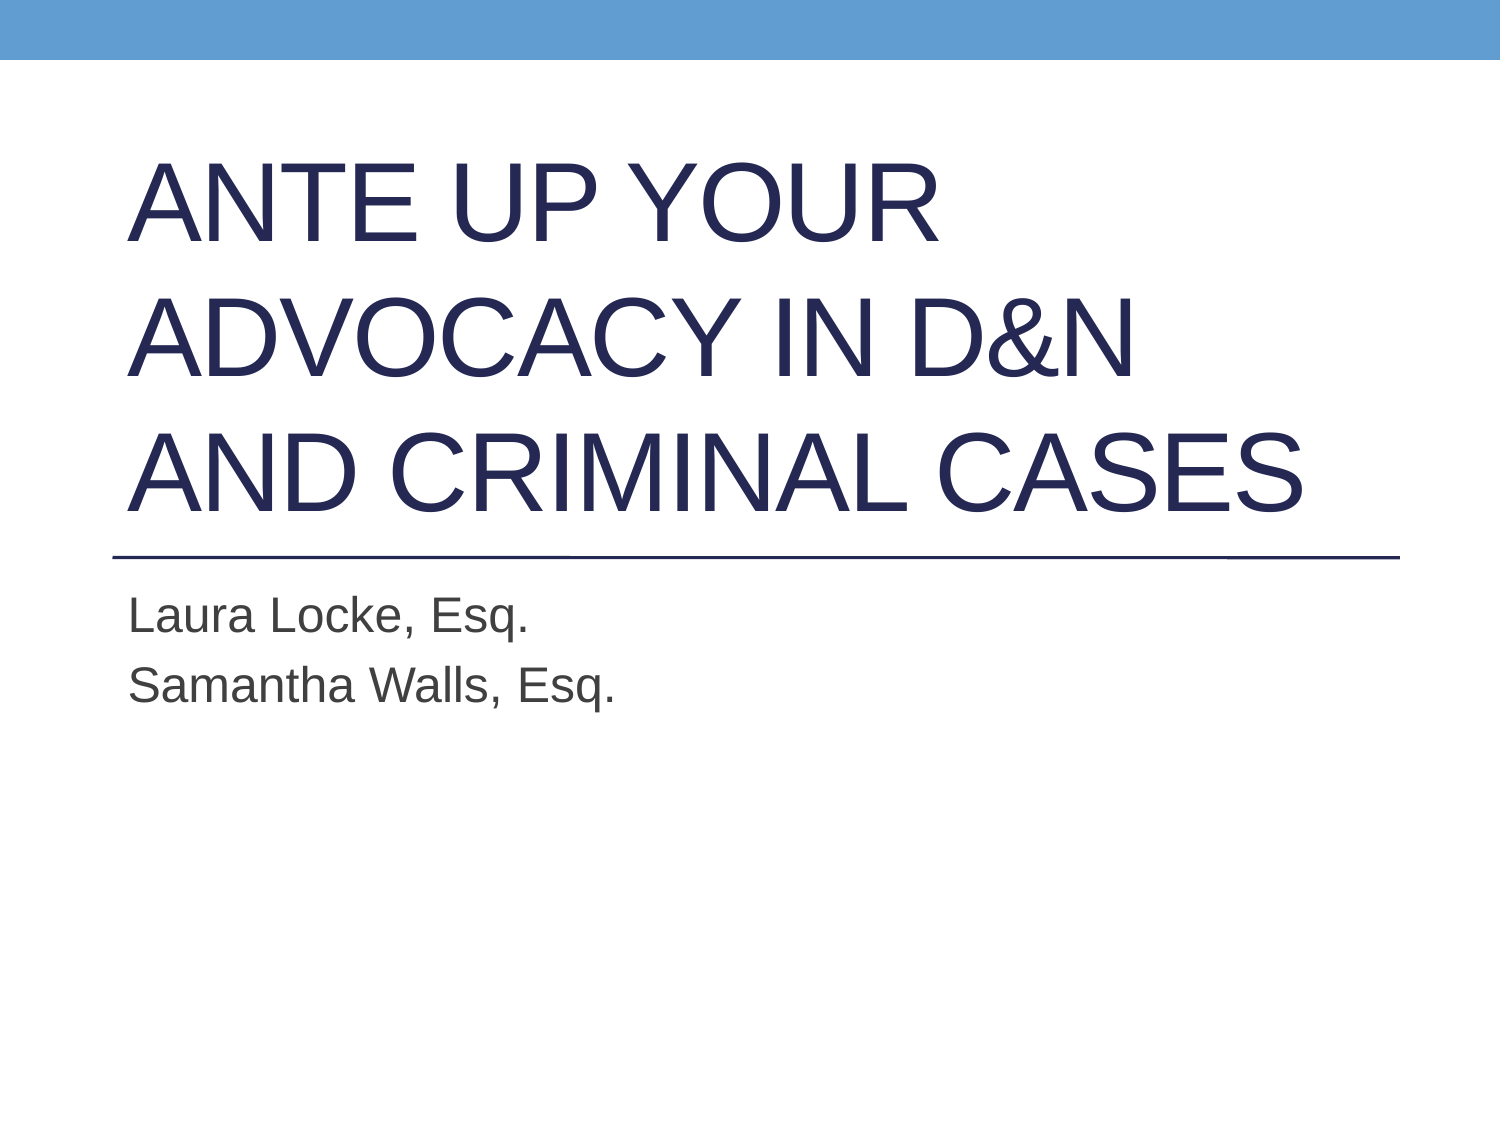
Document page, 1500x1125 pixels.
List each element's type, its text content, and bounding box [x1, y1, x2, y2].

subtitle Laura Locke, Esq. Samantha Walls, Esq. [112, 575, 1163, 863]
title Ante up your advocacy in D&n and Criminal Cases [112, 137, 1400, 542]
